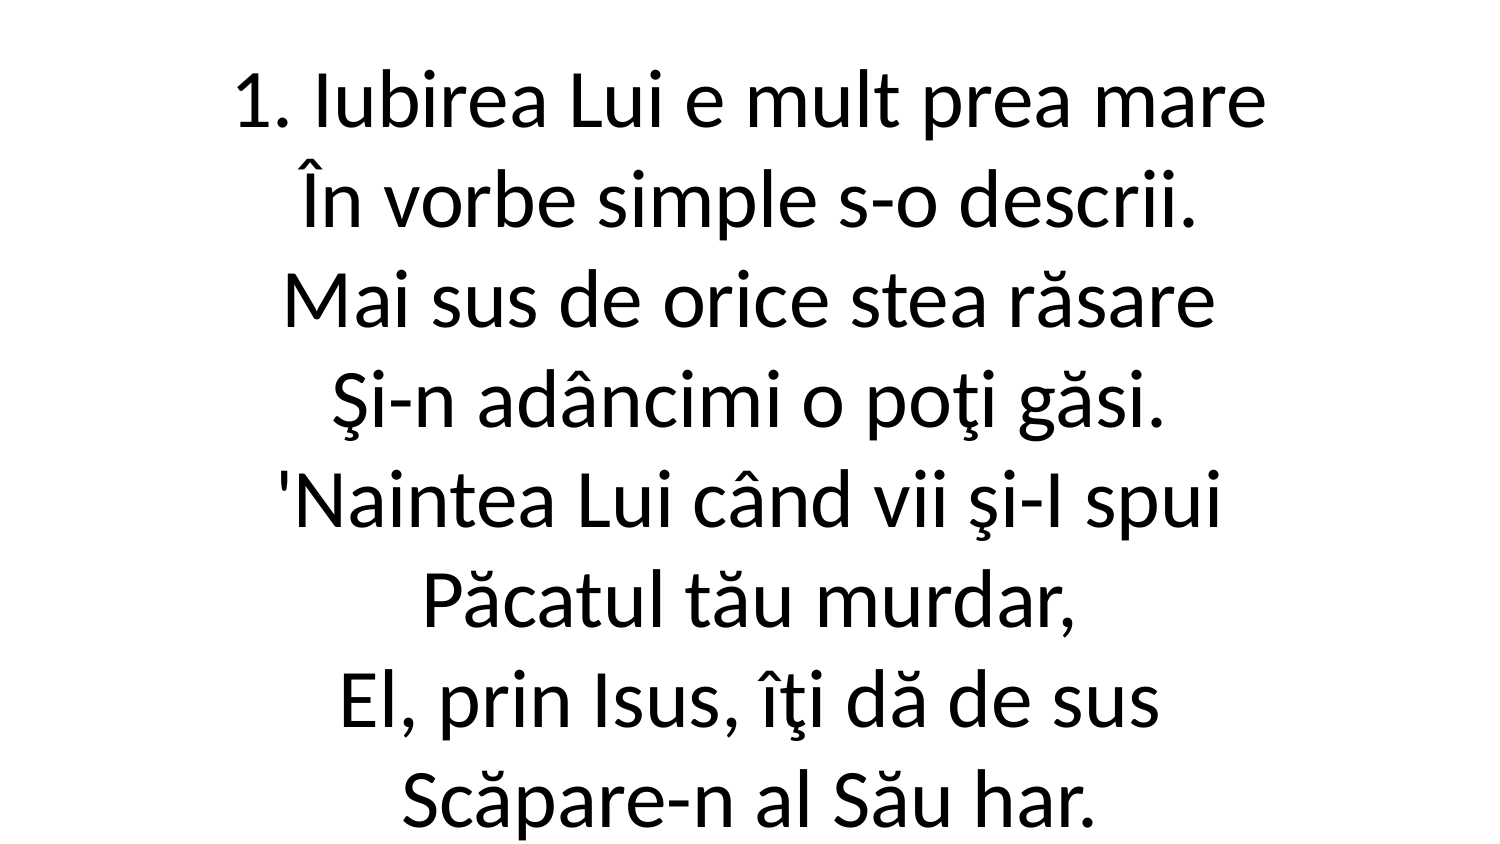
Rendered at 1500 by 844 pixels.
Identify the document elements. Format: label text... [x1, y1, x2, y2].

text_box 1. Iubirea Lui e mult prea mare În vorbe simple s-o descrii. Mai sus de orice stea răsare Şi-n adâncimi o poţi găsi. 'Naintea Lui când vii şi-I spui Păcatul tău murdar, El, prin Isus, îţi dă de sus Scăpare-n al Său har. [215, 0, 1285, 844]
